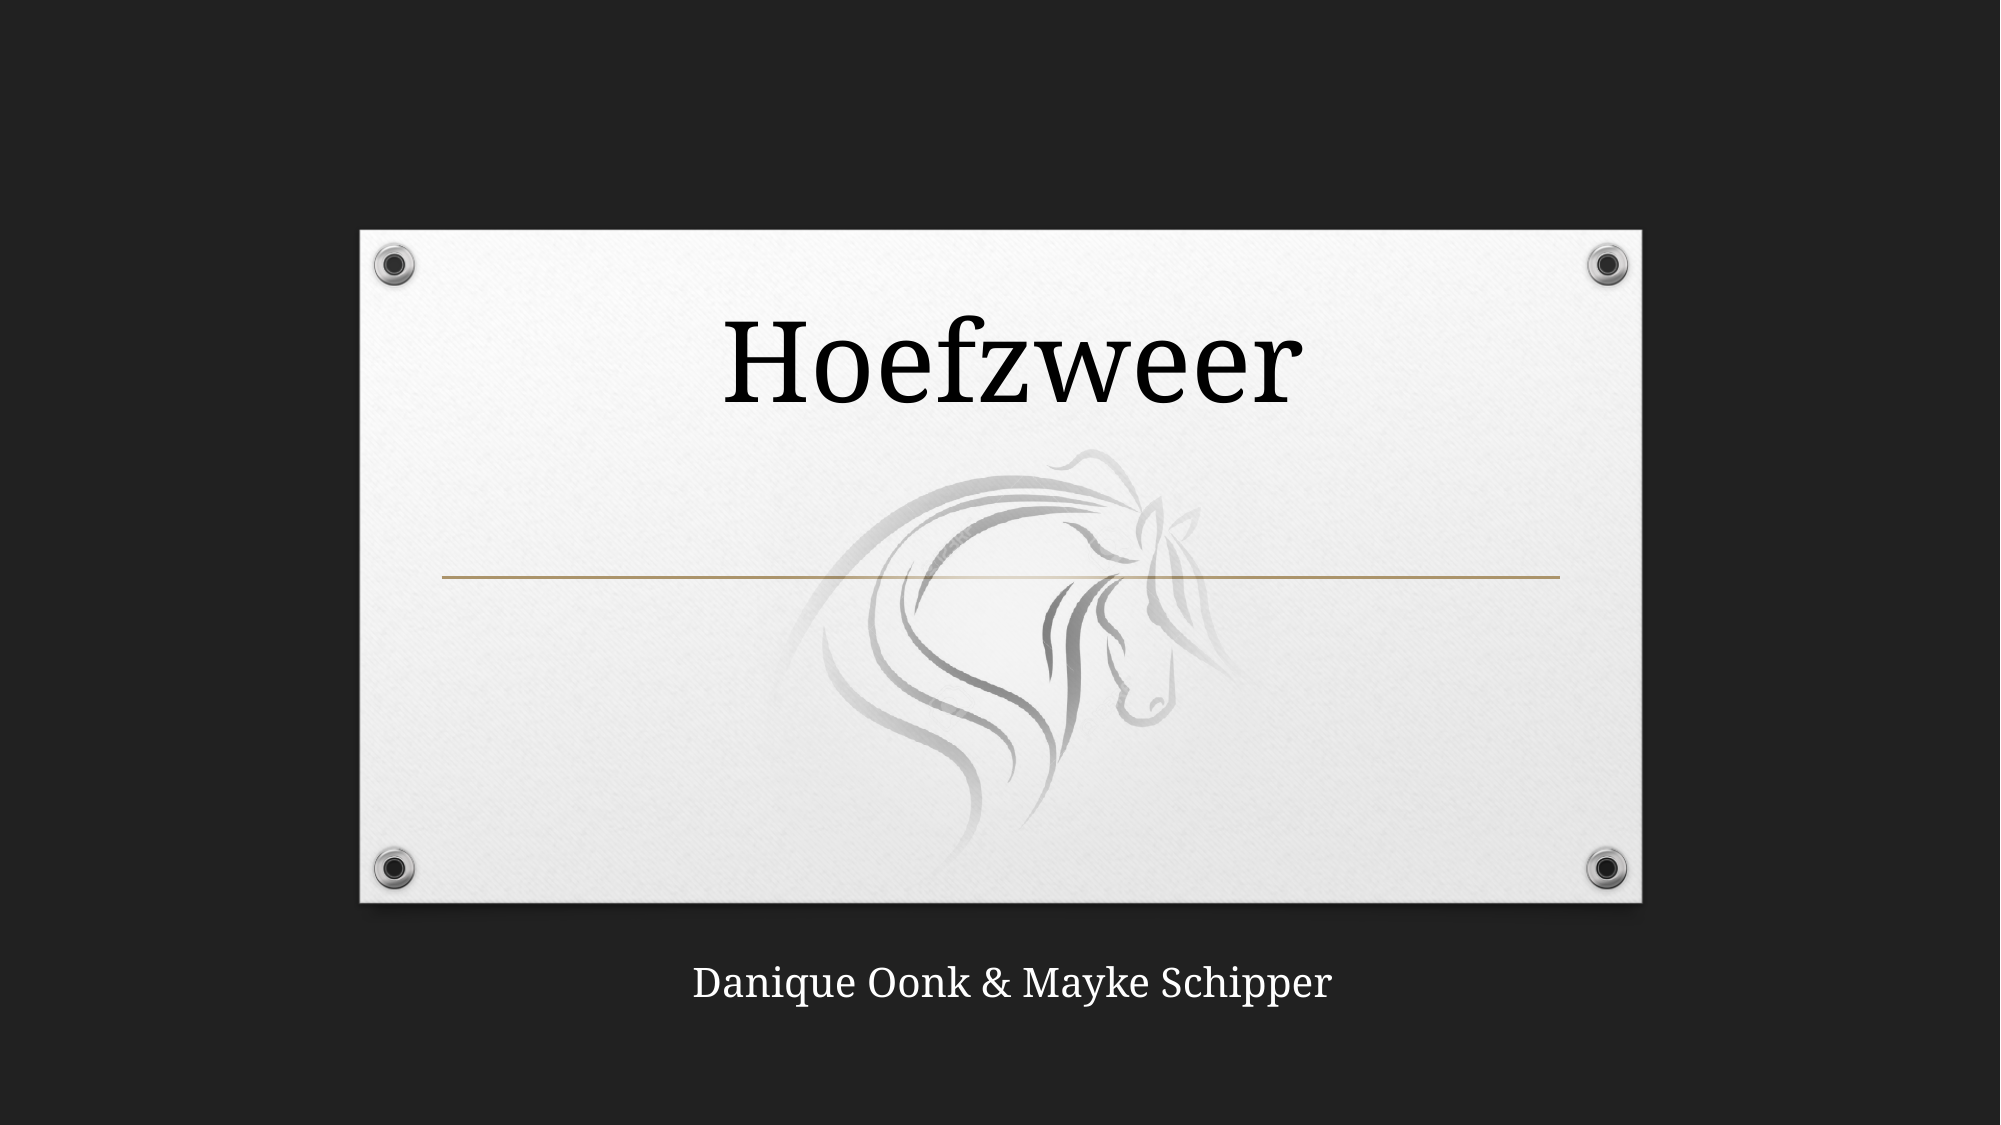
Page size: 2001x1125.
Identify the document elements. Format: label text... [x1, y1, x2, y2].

subtitle Danique Oonk & Mayke Schipper [262, 743, 1763, 1016]
picture [0, 0, 2000, 1125]
title Hoefzweer [262, 40, 1763, 433]
